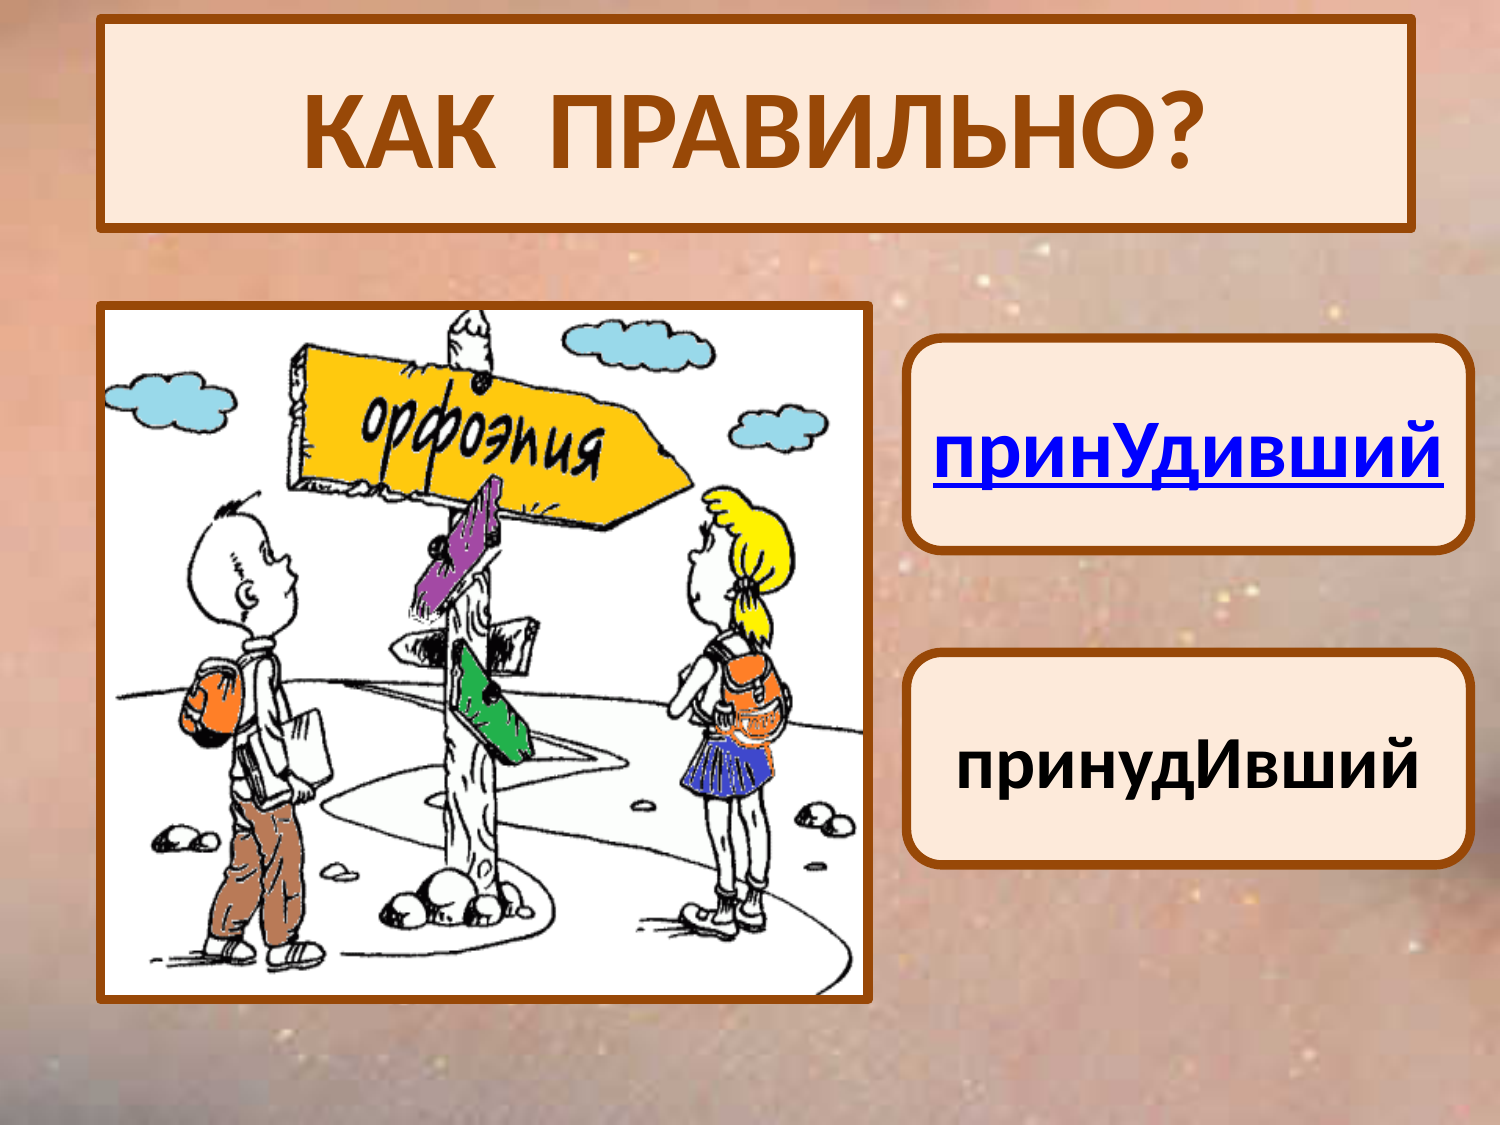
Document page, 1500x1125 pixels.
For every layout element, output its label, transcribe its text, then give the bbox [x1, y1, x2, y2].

text_box принудИвший [904, 650, 1473, 868]
text_box [99, 303, 870, 1002]
text_box КАК ПРАВИЛЬНО? [98, 17, 1413, 230]
text_box принУдивший [904, 335, 1473, 553]
picture [0, 0, 1500, 1125]
